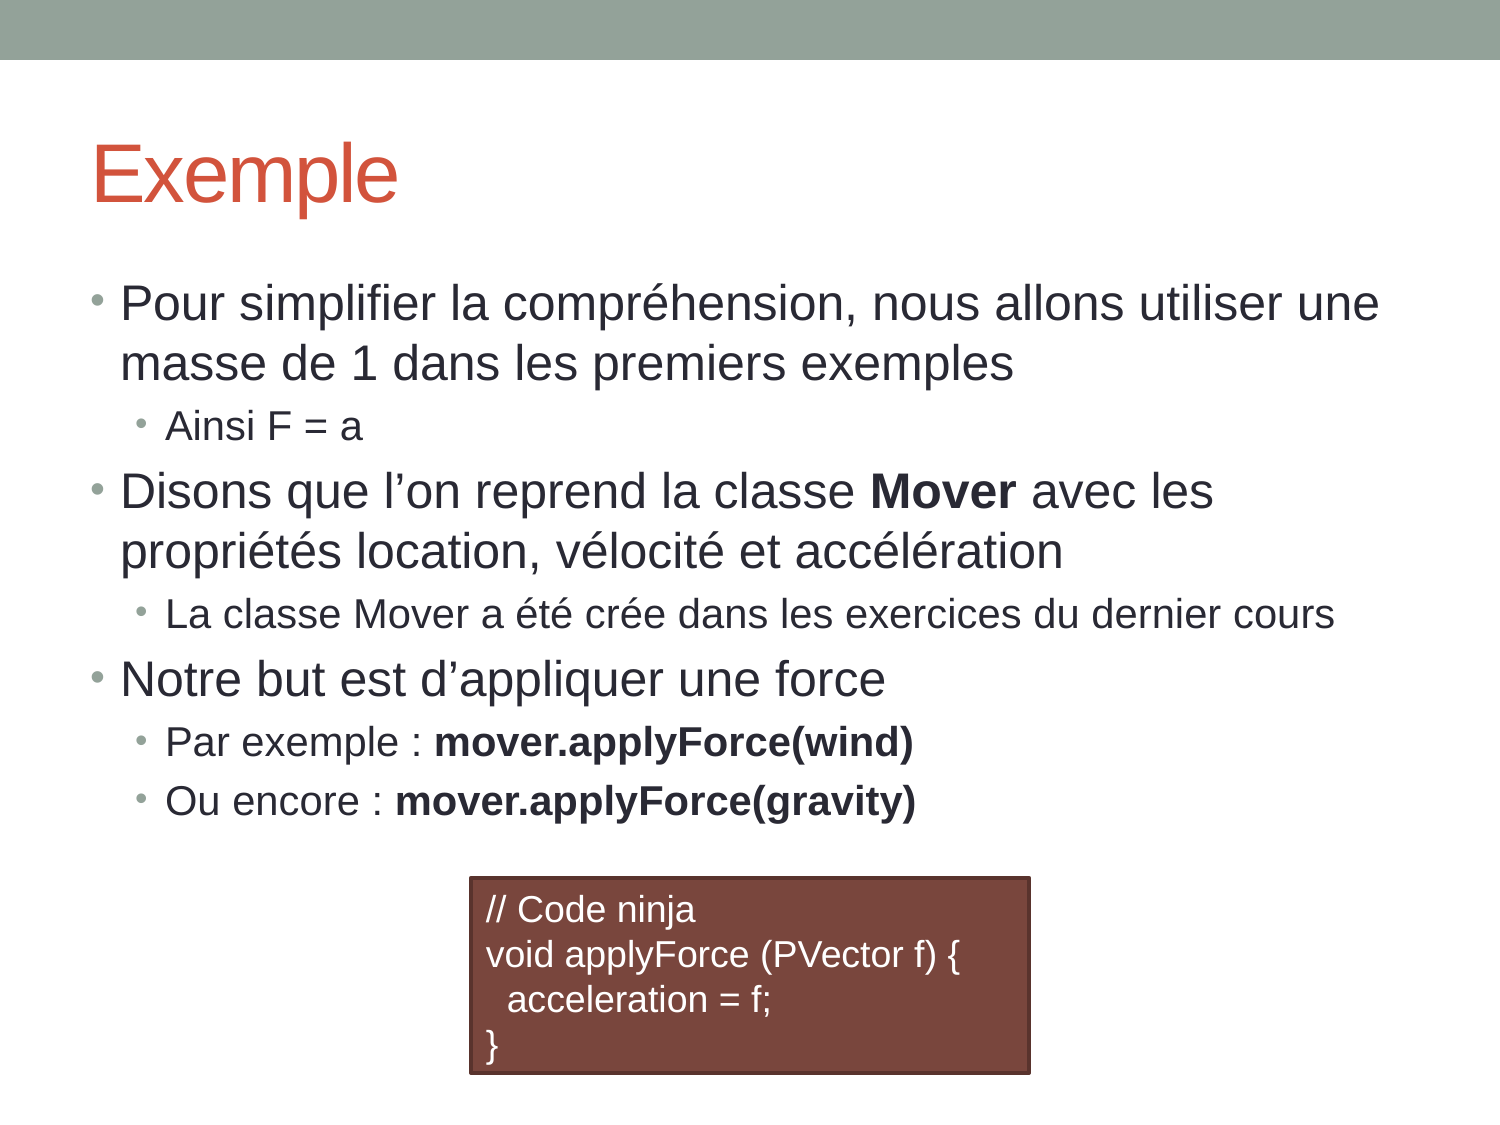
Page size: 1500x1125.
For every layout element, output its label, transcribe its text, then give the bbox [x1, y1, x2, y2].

text_box // Code ninja void applyForce (PVector f) { acceleration = f; } [469, 876, 1031, 1075]
title Exemple [75, 87, 1425, 250]
list Pour simplifier la compréhension, nous allons utiliser une masse de 1 dans les premiers exemples Ainsi F = a Disons que l’on reprend la classe Mover avec les propriétés location, vélocité et accélération La classe Mover a été crée dans les exercices du dernier cours Notre but est d’appliquer une force Par exemple : mover.applyForce(wind) Ou encore : mover.applyForce(gravity) [75, 262, 1425, 1063]
